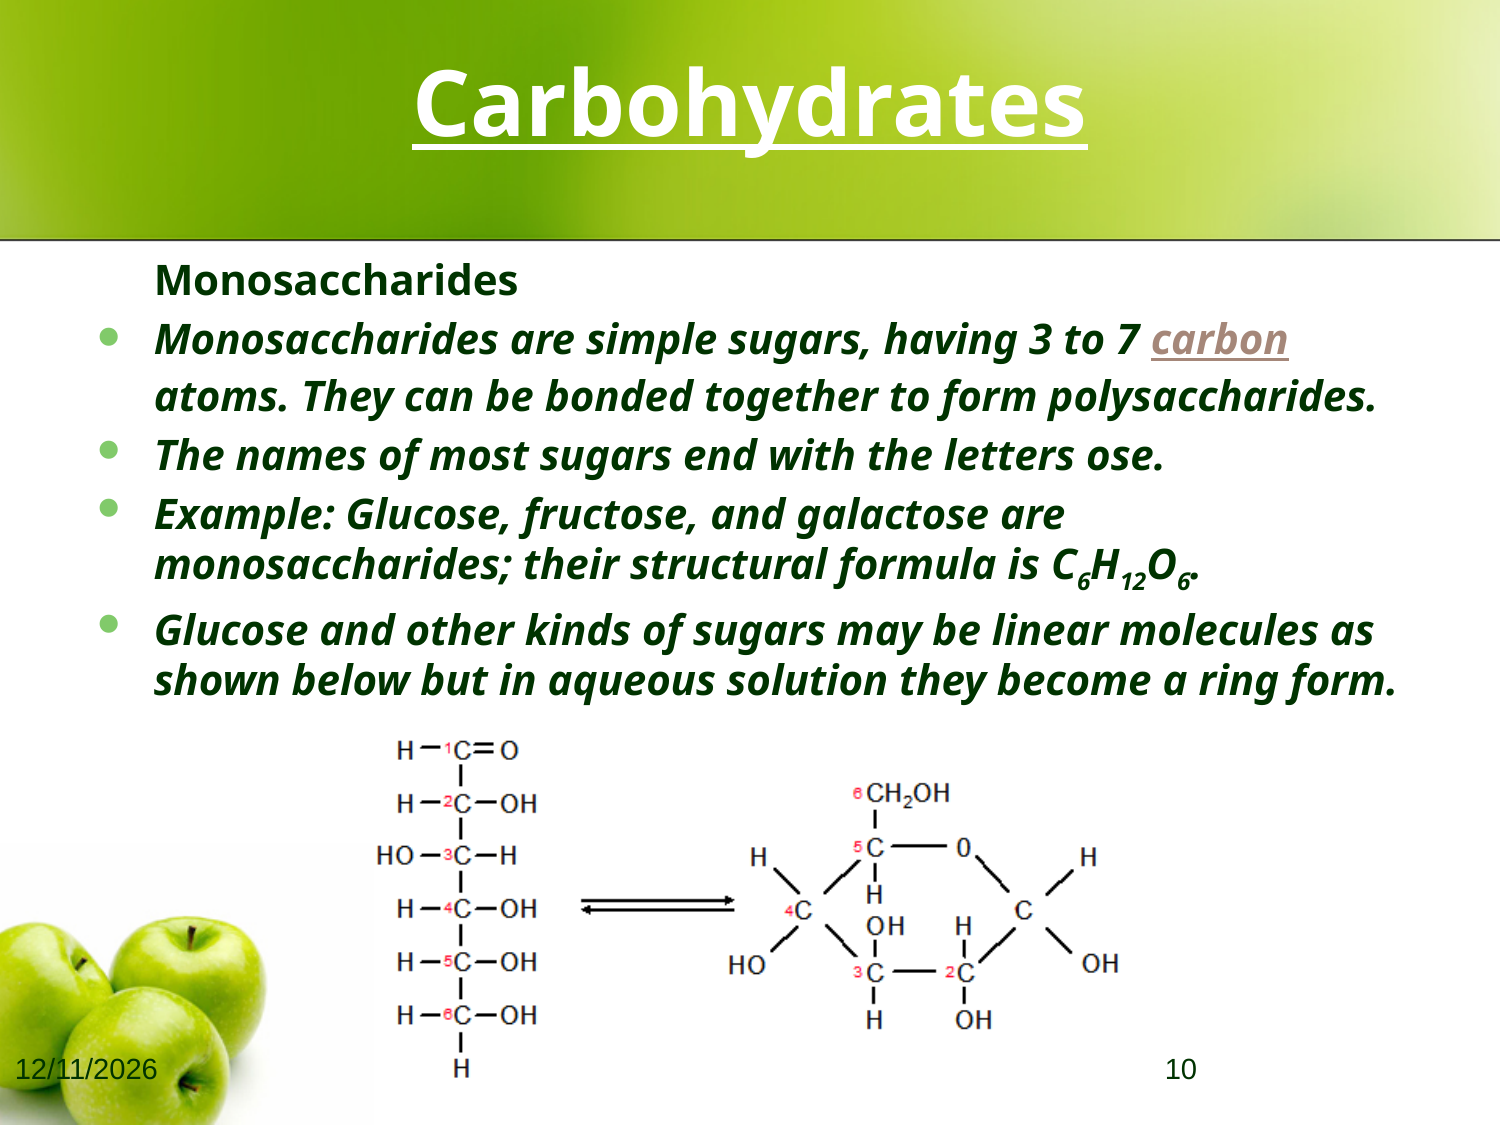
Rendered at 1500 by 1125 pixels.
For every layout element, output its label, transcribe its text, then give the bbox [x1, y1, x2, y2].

slide_number 10 [1149, 1042, 1500, 1103]
list Monosaccharides Monosaccharides are simple sugars, having 3 to 7 carbon atoms. They can be bonded together to form polysaccharides. The names of most sugars end with the letters ose. Example: Glucose, fructose, and galactose are monosaccharides; their structural formula is C6H12O6. Glucose and other kinds of sugars may be linear molecules as shown below but in aqueous solution they become a ring form. [81, 245, 1433, 727]
title Carbohydrates [62, 24, 1438, 176]
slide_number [0, 1042, 350, 1103]
picture [0, 0, 1500, 1125]
